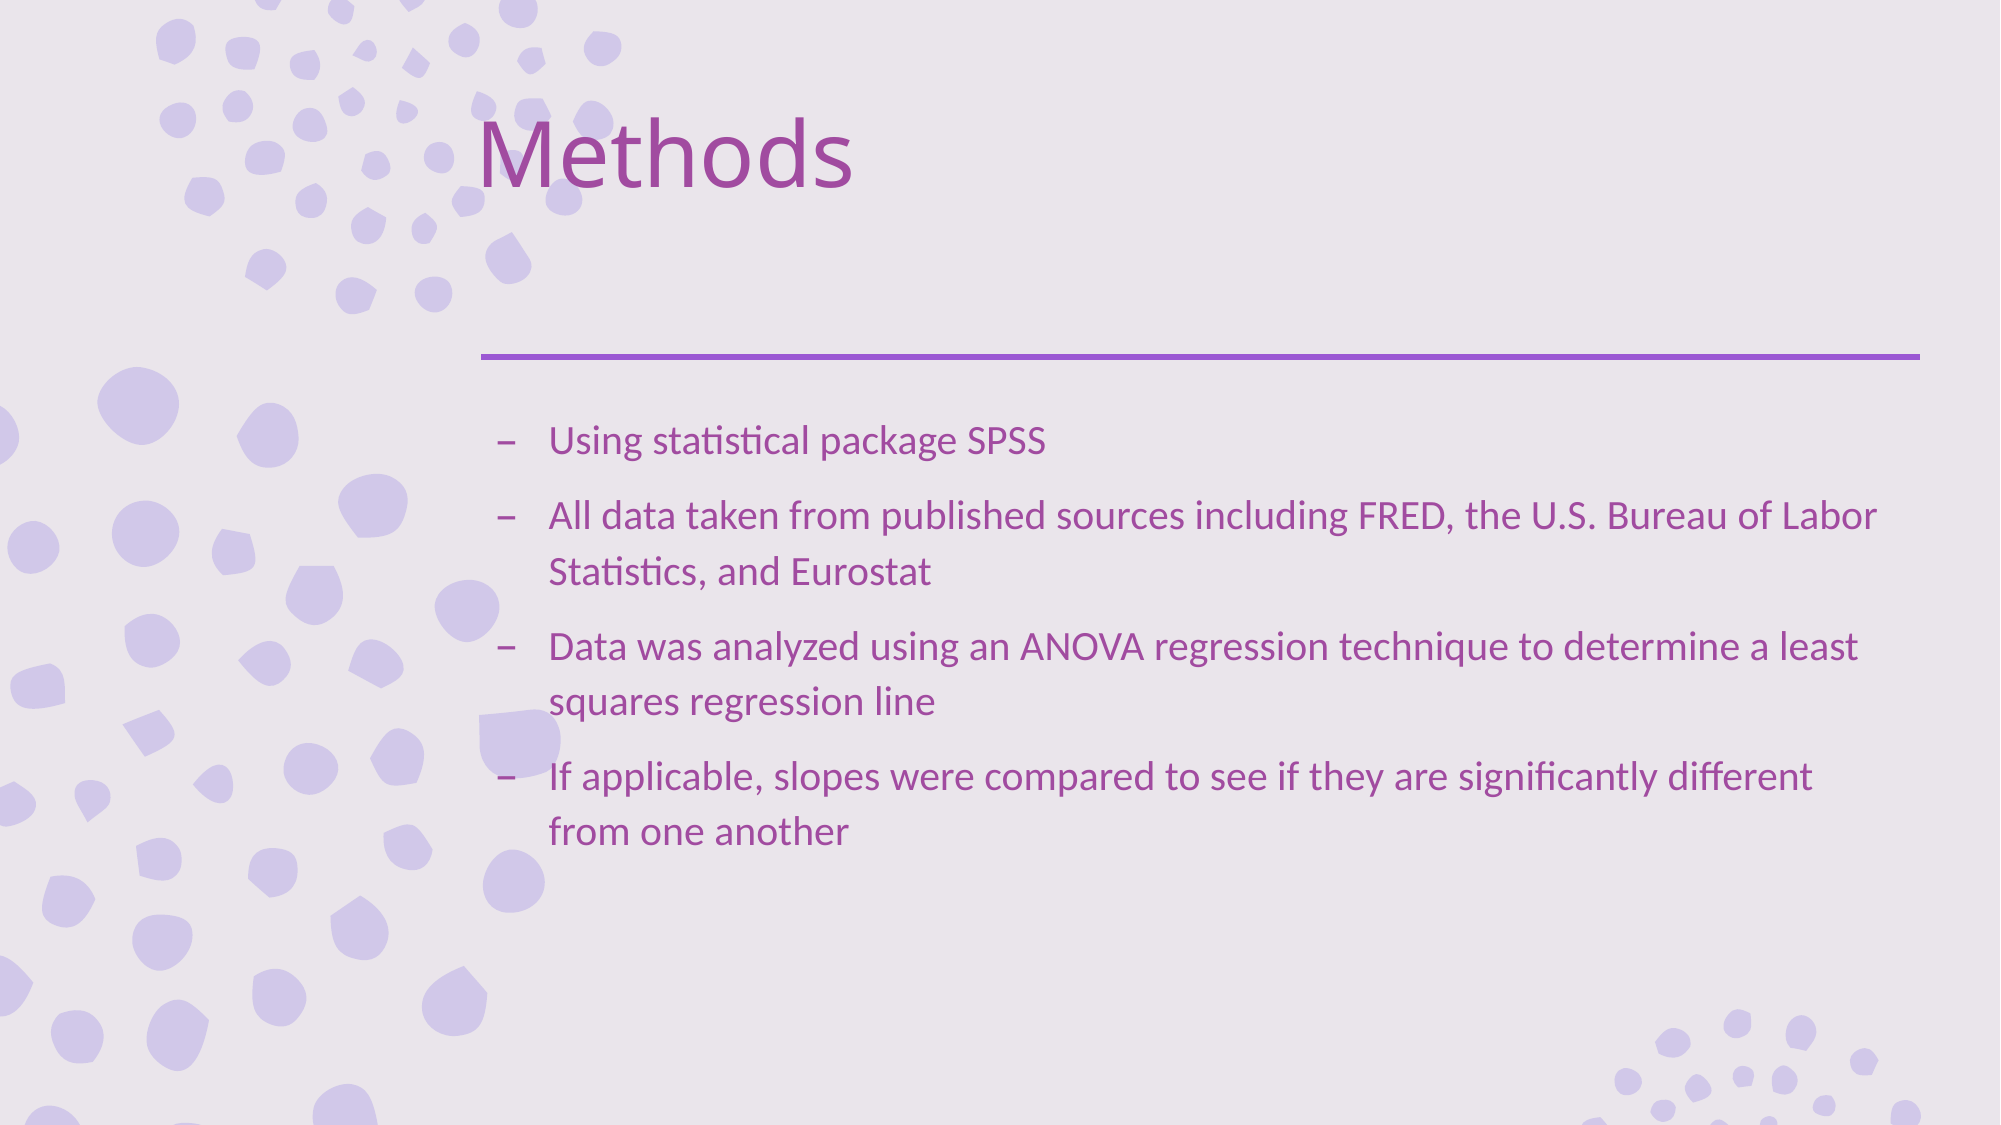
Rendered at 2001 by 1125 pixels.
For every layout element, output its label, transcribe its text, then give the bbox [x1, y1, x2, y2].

title Methods [460, 93, 1920, 350]
list Using statistical package SPSS All data taken from published sources including FRED, the U.S. Bureau of Labor Statistics, and Eurostat Data was analyzed using an ANOVA regression technique to determine a least squares regression line If applicable, slopes were compared to see if they are significantly different from one another [481, 399, 1920, 999]
